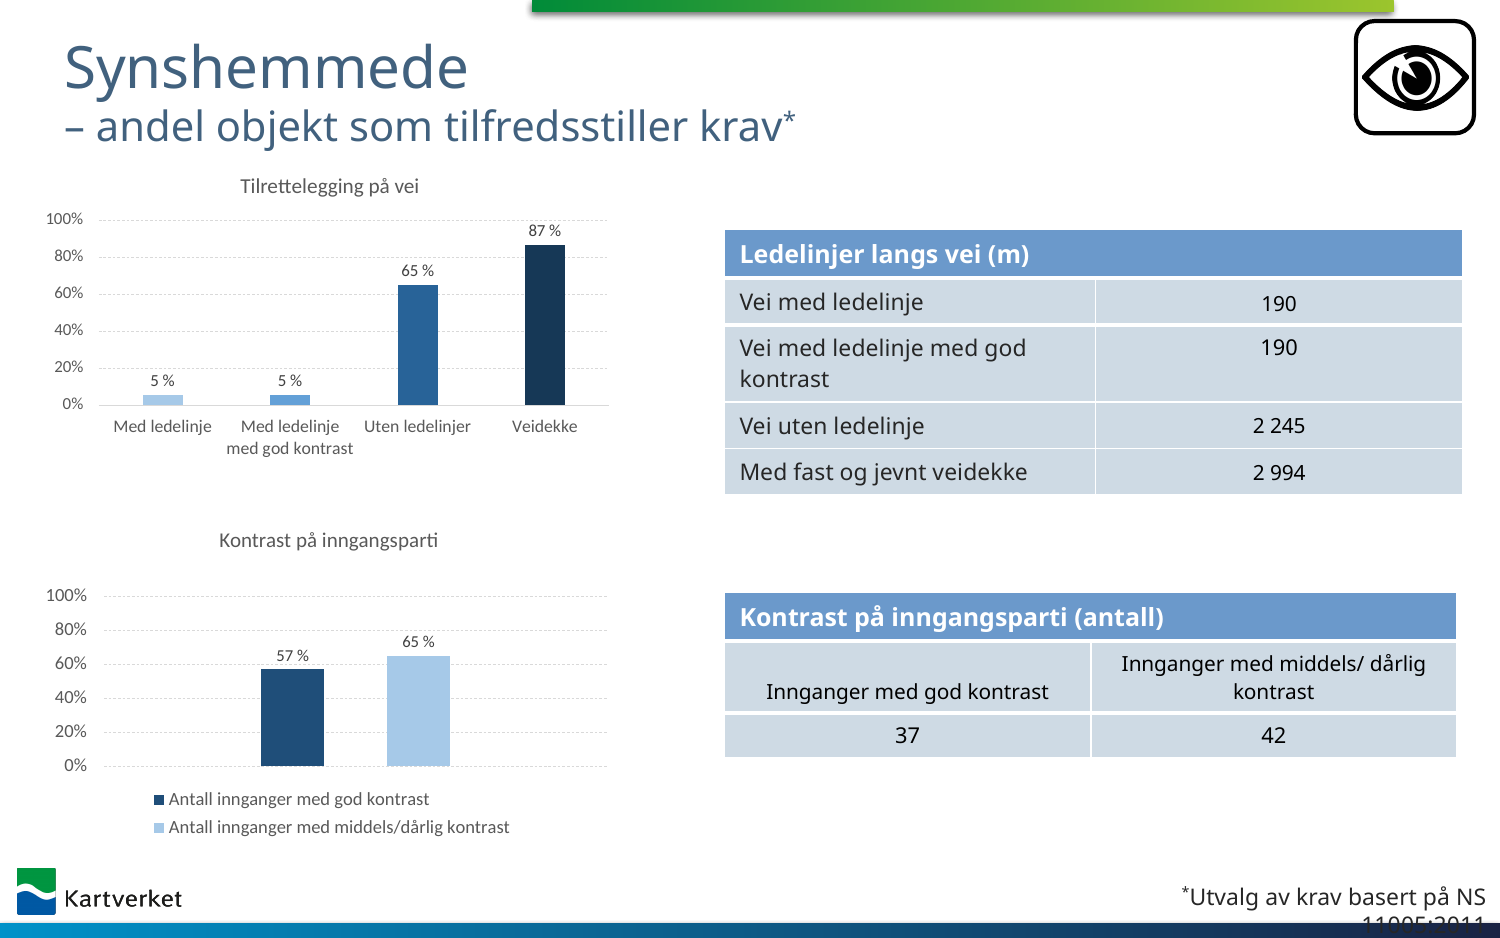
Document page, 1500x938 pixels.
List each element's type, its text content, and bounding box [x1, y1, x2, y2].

text_box Synshemmede – andel objekt som tilfredsstiller krav* [49, 24, 1431, 158]
table_cell 190 [1096, 280, 1462, 323]
picture [41, 520, 617, 846]
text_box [1355, 20, 1475, 134]
table_cell 2 245 [1096, 403, 1462, 448]
table_cell 37 [725, 715, 1090, 757]
table_cell Innganger med god kontrast [725, 643, 1090, 711]
table_cell 42 [1092, 715, 1456, 757]
picture [41, 166, 619, 492]
table_cell Vei med ledelinje [725, 280, 1095, 323]
table_cell Innganger med middels/ dårlig kontrast [1092, 643, 1456, 711]
table_cell Med fast og jevnt veidekke [725, 449, 1095, 494]
table_header Ledelinjer langs vei (m) [725, 230, 1462, 276]
text_box *Utvalg av krav basert på NS 11005:2011 [1068, 873, 1500, 938]
table_header Kontrast på inngangsparti (antall) [725, 593, 1456, 639]
table_cell 2 994 [1096, 449, 1462, 494]
table_cell Vei uten ledelinje [725, 403, 1095, 448]
table_cell Vei med ledelinje med god kontrast [725, 327, 1095, 401]
table_cell 190 [1096, 327, 1462, 401]
